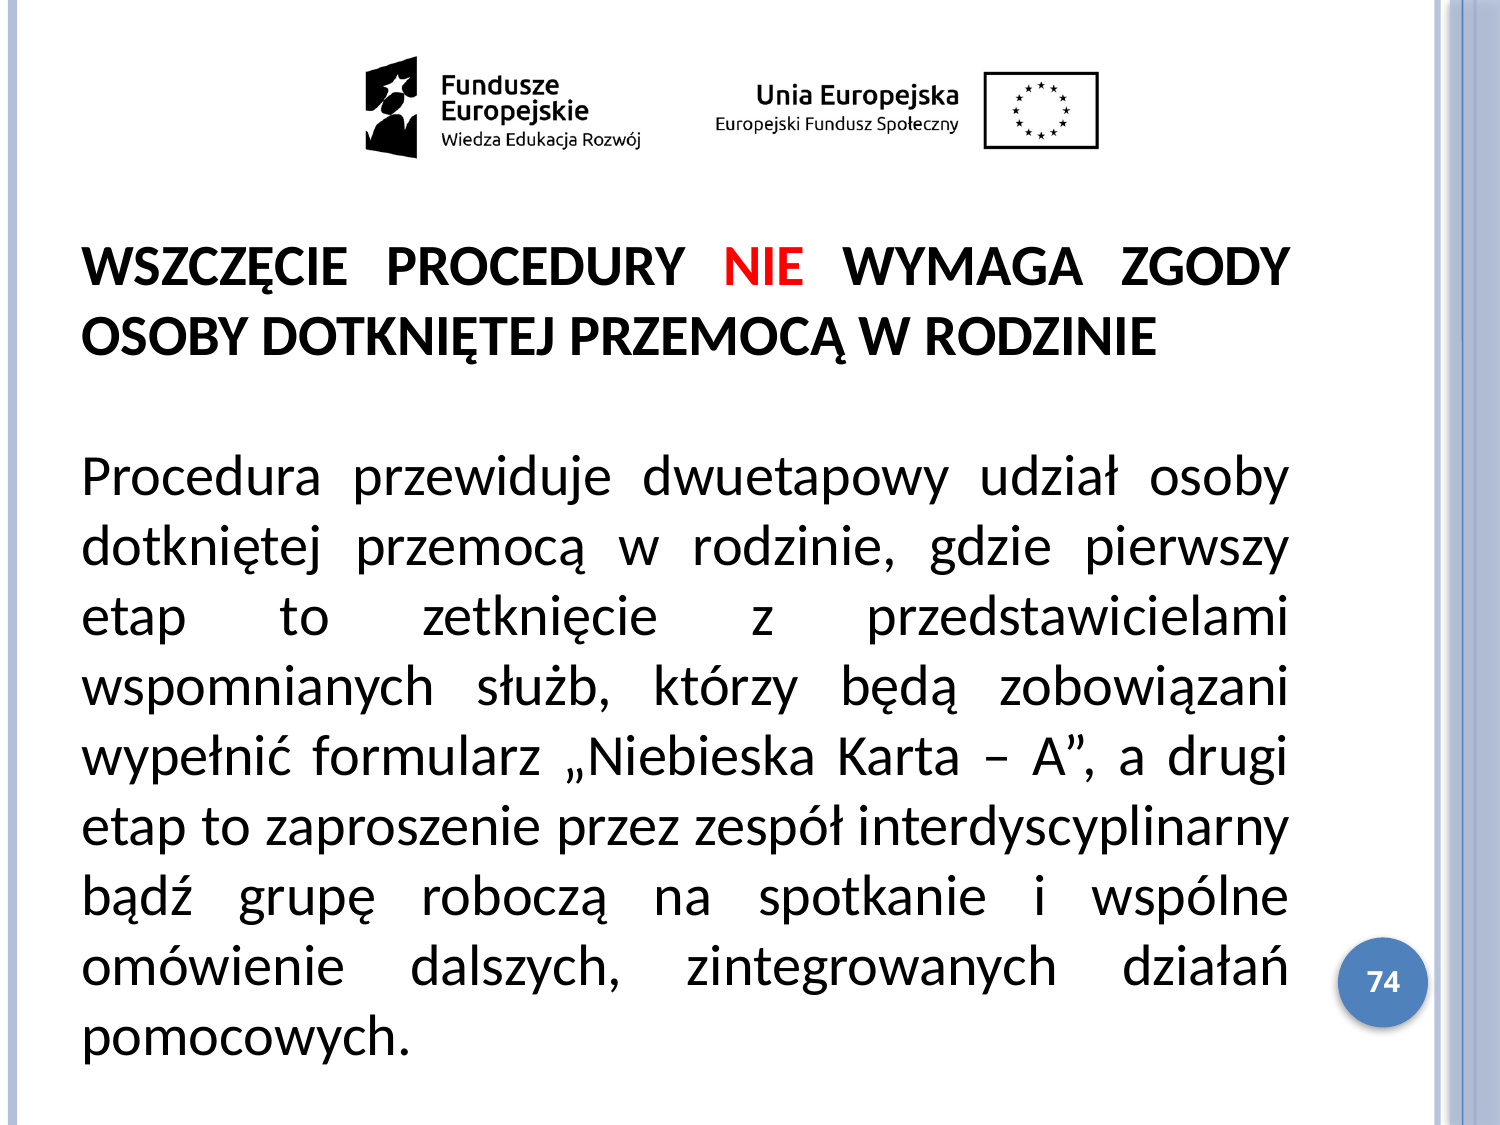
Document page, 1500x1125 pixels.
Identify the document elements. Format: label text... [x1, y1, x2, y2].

picture [340, 30, 1124, 184]
text_box WSZCZĘCIE PROCEDURY NIE WYMAGA ZGODY OSOBY DOTKNIĘTEJ PRZEMOCĄ W RODZINIE Procedura przewiduje dwuetapowy udział osoby dotkniętej przemocą w rodzinie, gdzie pierwszy etap to zetknięcie z przedstawicielami wspomnianych służb, którzy będą zobowiązani wypełnić formularz „Niebieska Karta – A”, a drugi etap to zaproszenie przez zespół interdyscyplinarny bądź grupę roboczą na spotkanie i wspólne omówienie dalszych, zintegrowanych działań pomocowych. [66, 219, 1306, 1075]
slide_number 74 [1333, 940, 1434, 1027]
